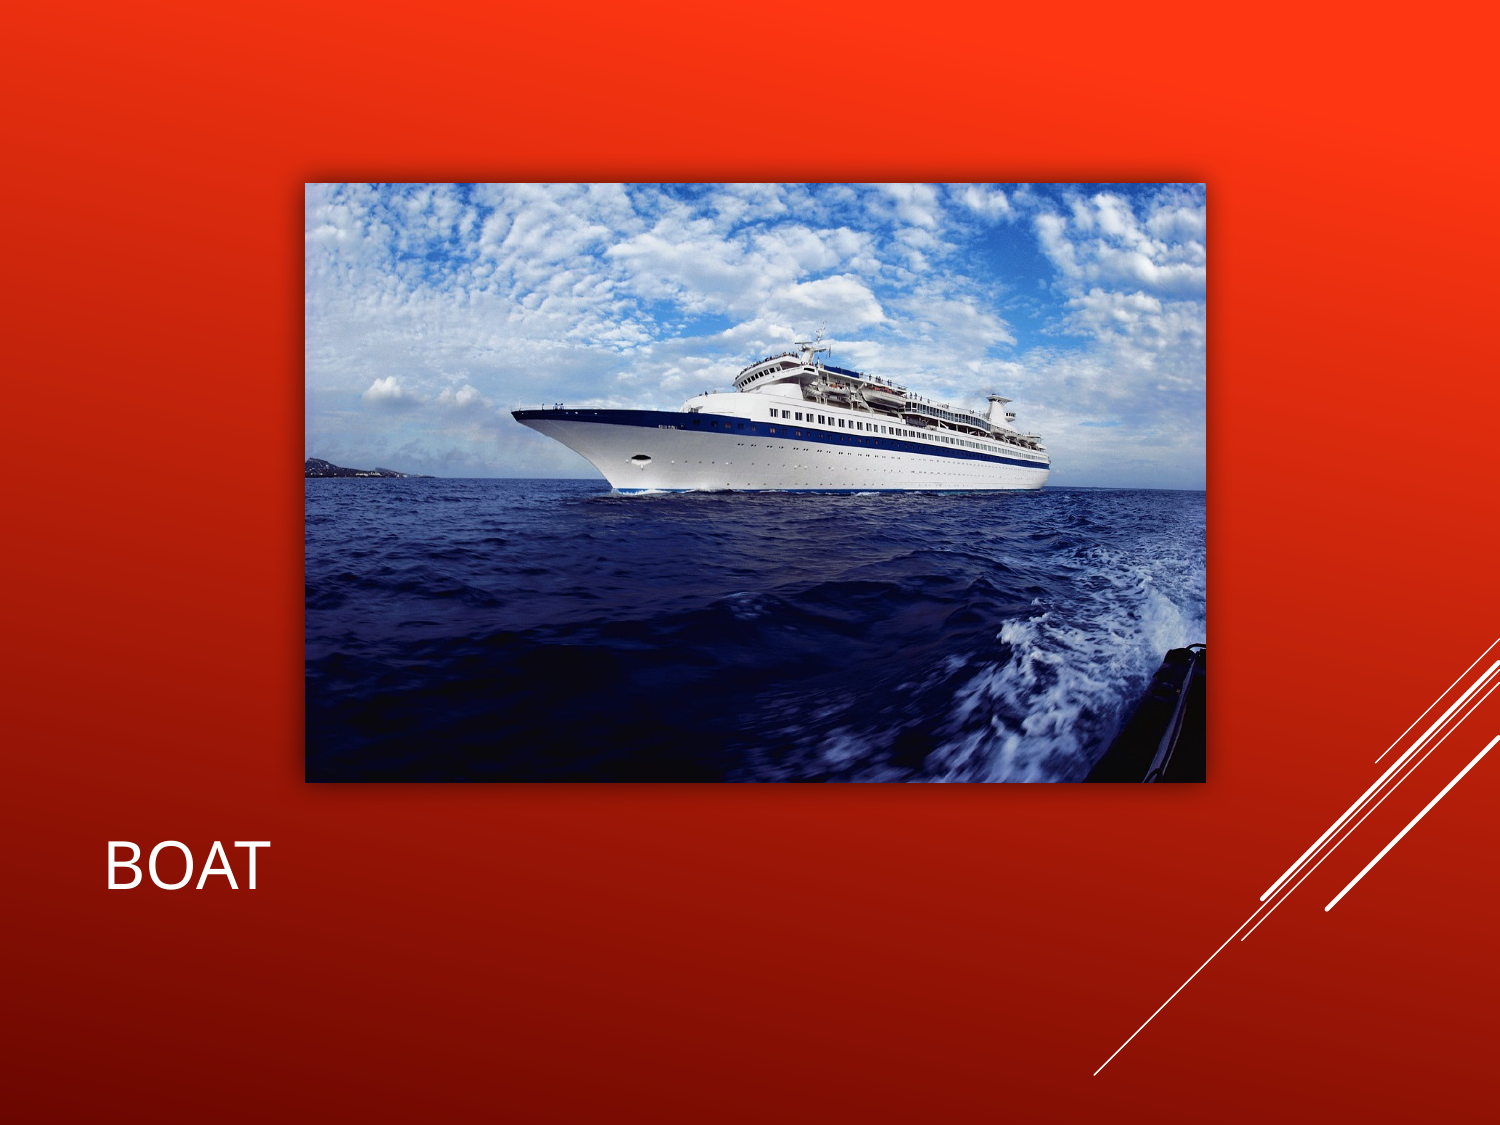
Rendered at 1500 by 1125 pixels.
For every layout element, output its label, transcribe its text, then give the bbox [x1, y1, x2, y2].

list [304, 182, 1206, 784]
title Boat [87, 737, 1163, 988]
